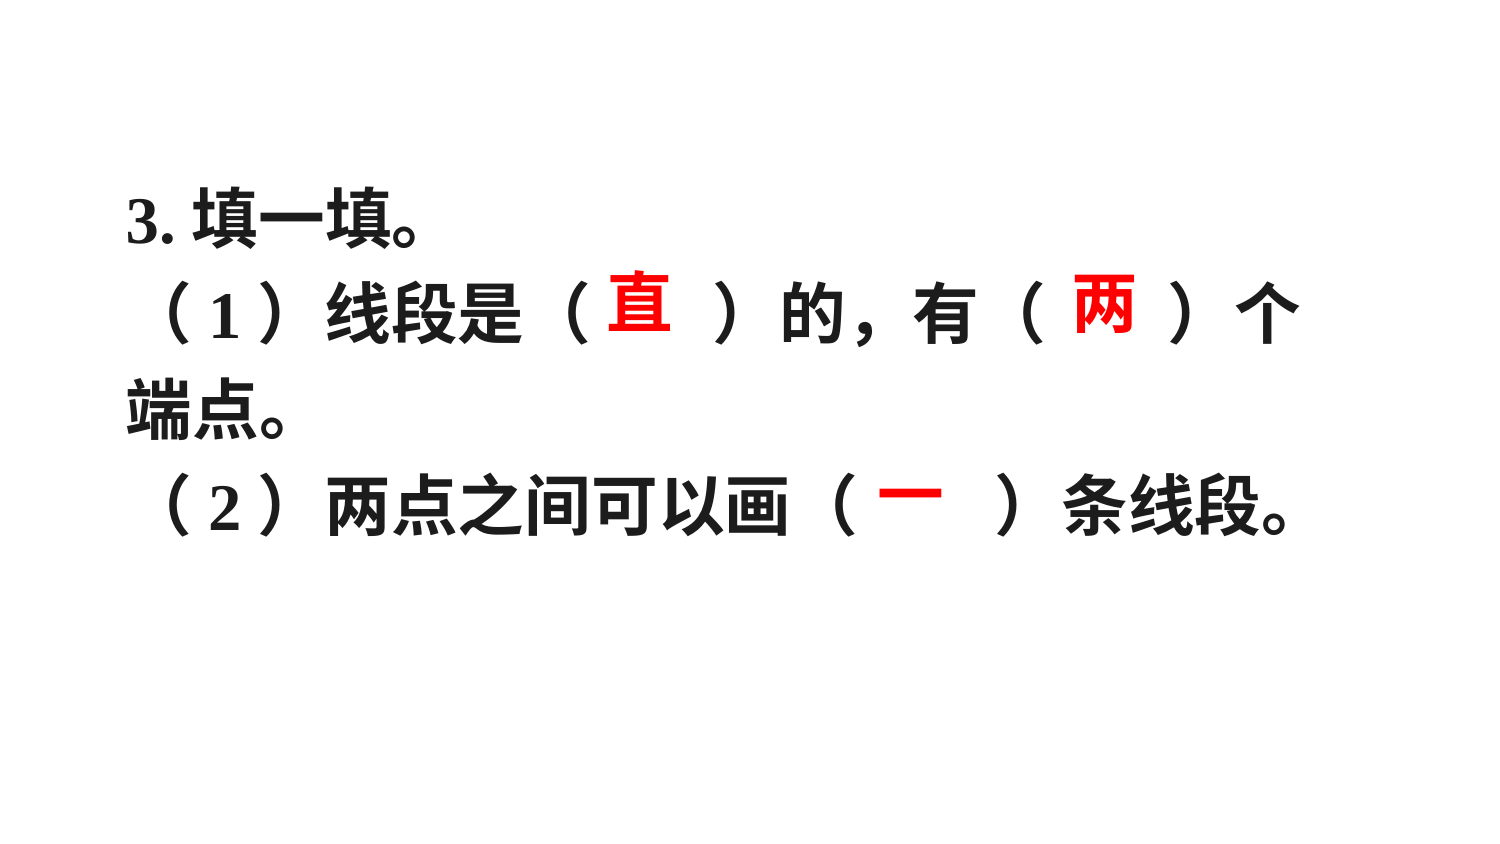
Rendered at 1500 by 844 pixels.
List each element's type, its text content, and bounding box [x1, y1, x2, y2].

text_box 3.填一填。 （1）线段是（ ）的，有（ ）个端点。 （2）两点之间可以画（ ）条线段。 [110, 140, 1375, 564]
text_box 两 [1056, 253, 1202, 349]
text_box 一 [862, 445, 1008, 540]
text_box 直 [591, 253, 737, 349]
